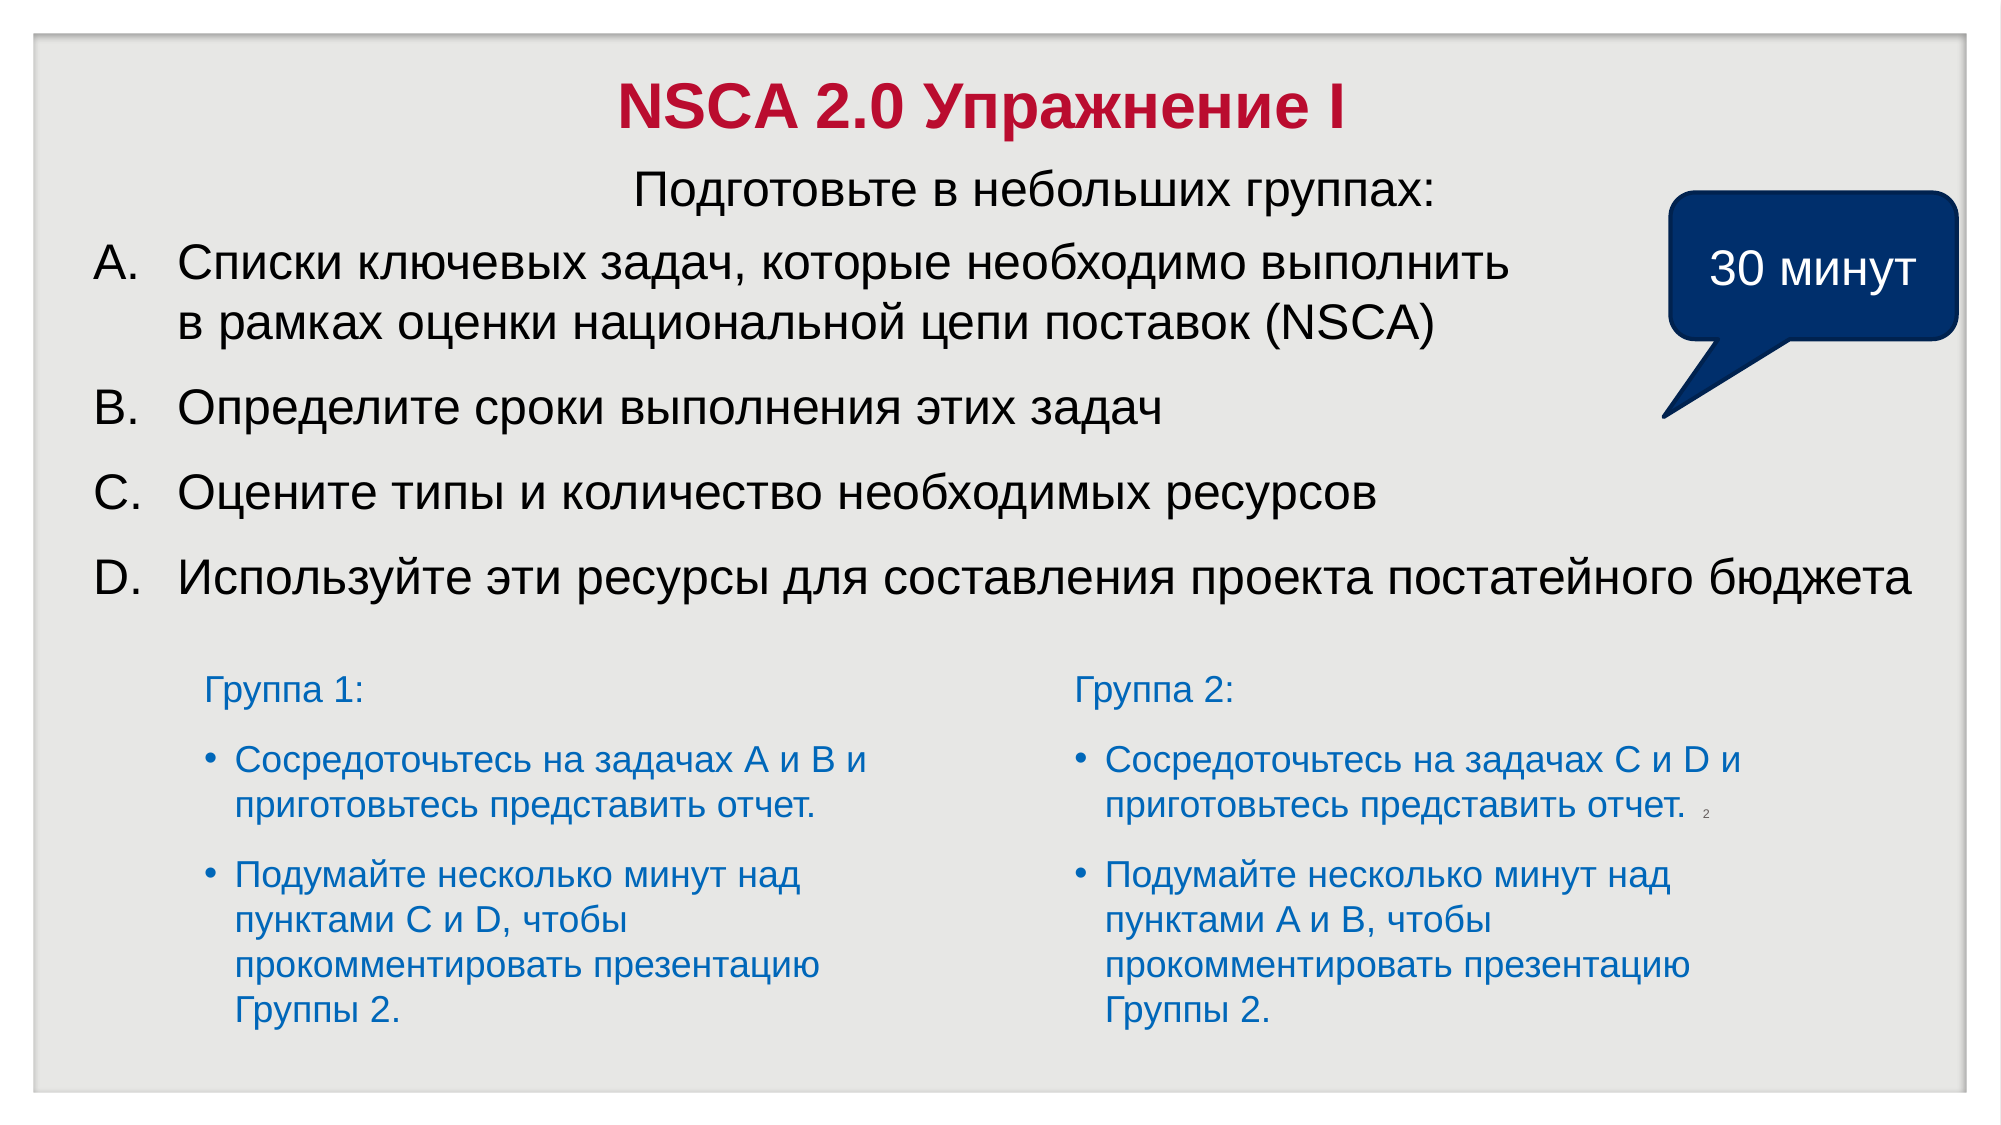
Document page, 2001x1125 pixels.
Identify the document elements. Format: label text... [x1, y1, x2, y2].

text_box Подготовьте в небольших группах: Списки ключевых задач, которые необходимо выполнить в рамках оценки национальной цепи поставок (NSCA) Определите сроки выполнения этих задач Оцените типы и количество необходимых ресурсов Используйте эти ресурсы для составления проекта постатейного бюджета [78, 149, 1992, 627]
title NSCA 2.0 Упражнение I [231, 54, 1769, 229]
text_box Группа 2: Сосредоточьтесь на задачах C и D и приготовьтесь представить отчет. Подумайте несколько минут над пунктами A и B, чтобы прокомментировать презентацию Группы 2. [1059, 658, 1769, 1038]
text_box 30 минут [1661, 190, 1959, 419]
text_box Группа 1: Сосредоточьтесь на задачах А и В и приготовьтесь представить отчет. Подумайте несколько минут над пунктами C и D, чтобы прокомментировать презентацию Группы 2. [189, 658, 902, 1038]
